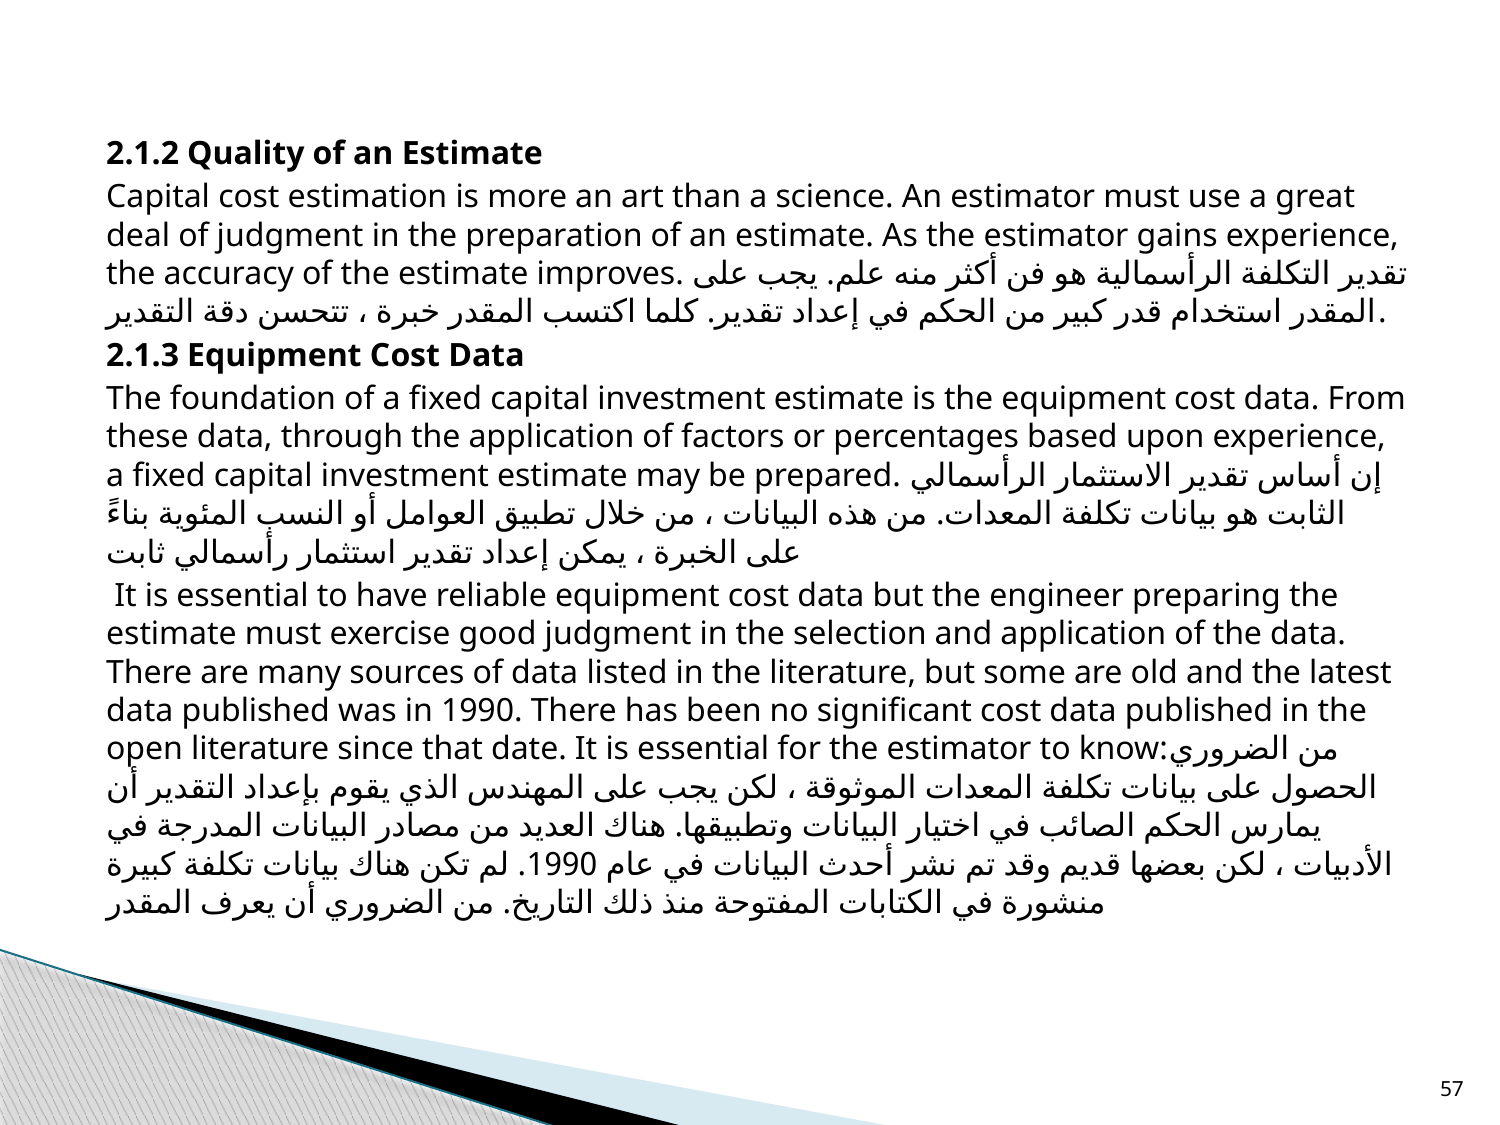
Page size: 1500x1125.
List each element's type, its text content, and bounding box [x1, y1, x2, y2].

slide_number 57 [1418, 1051, 1479, 1112]
list 2.1.2 Quality of an Estimate Capital cost estimation is more an art than a science. An estimator must use a great deal of judgment in the preparation of an estimate. As the estimator gains experience, the accuracy of the estimate improves. تقدير التكلفة الرأسمالية هو فن أكثر منه علم. يجب على المقدر استخدام قدر كبير من الحكم في إعداد تقدير. كلما اكتسب المقدر خبرة ، تتحسن دقة التقدير. 2.1.3 Equipment Cost Data The foundation of a fixed capital investment estimate is the equipment cost data. From these data, through the application of factors or percentages based upon experience, a fixed capital investment estimate may be prepared. إن أساس تقدير الاستثمار الرأسمالي الثابت هو بيانات تكلفة المعدات. من هذه البيانات ، من خلال تطبيق العوامل أو النسب المئوية بناءً على الخبرة ، يمكن إعداد تقدير استثمار رأسمالي ثابت It is essential to have reliable equipment cost data but the engineer preparing the estimate must exercise good judgment in the selection and application of the data. There are many sources of data listed in the literature, but some are old and the latest data published was in 1990. There has been no significant cost data published in the open literature since that date. It is essential for the estimator to know:من الضروري الحصول على بيانات تكلفة المعدات الموثوقة ، لكن يجب على المهندس الذي يقوم بإعداد التقدير أن يمارس الحكم الصائب في اختيار البيانات وتطبيقها. هناك العديد من مصادر البيانات المدرجة في الأدبيات ، لكن بعضها قديم وقد تم نشر أحدث البيانات في عام 1990. لم تكن هناك بيانات تكلفة كبيرة منشورة في الكتابات المفتوحة منذ ذلك التاريخ. من الضروري أن يعرف المقدر [75, 125, 1425, 986]
